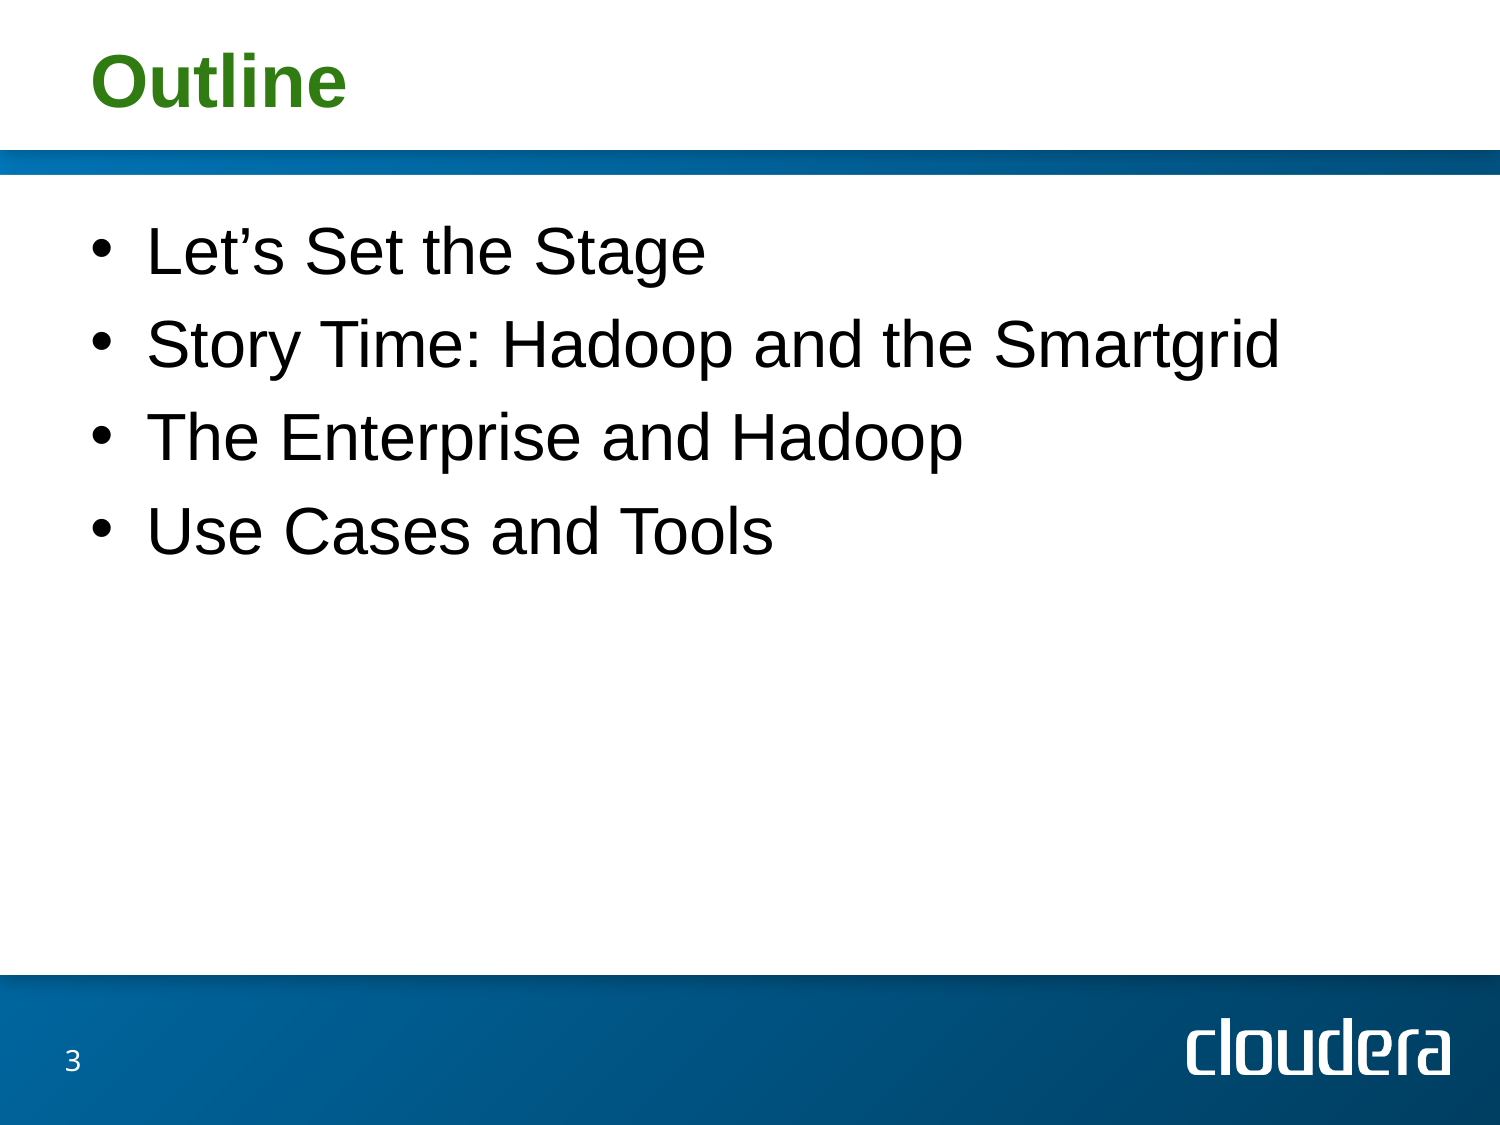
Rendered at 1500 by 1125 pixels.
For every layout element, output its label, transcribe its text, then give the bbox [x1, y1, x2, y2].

slide_number 3 [50, 1031, 400, 1092]
title Outline [75, 24, 1425, 130]
list Let’s Set the Stage Story Time: Hadoop and the Smartgrid The Enterprise and Hadoop Use Cases and Tools [75, 200, 1425, 950]
picture [1187, 1018, 1450, 1075]
